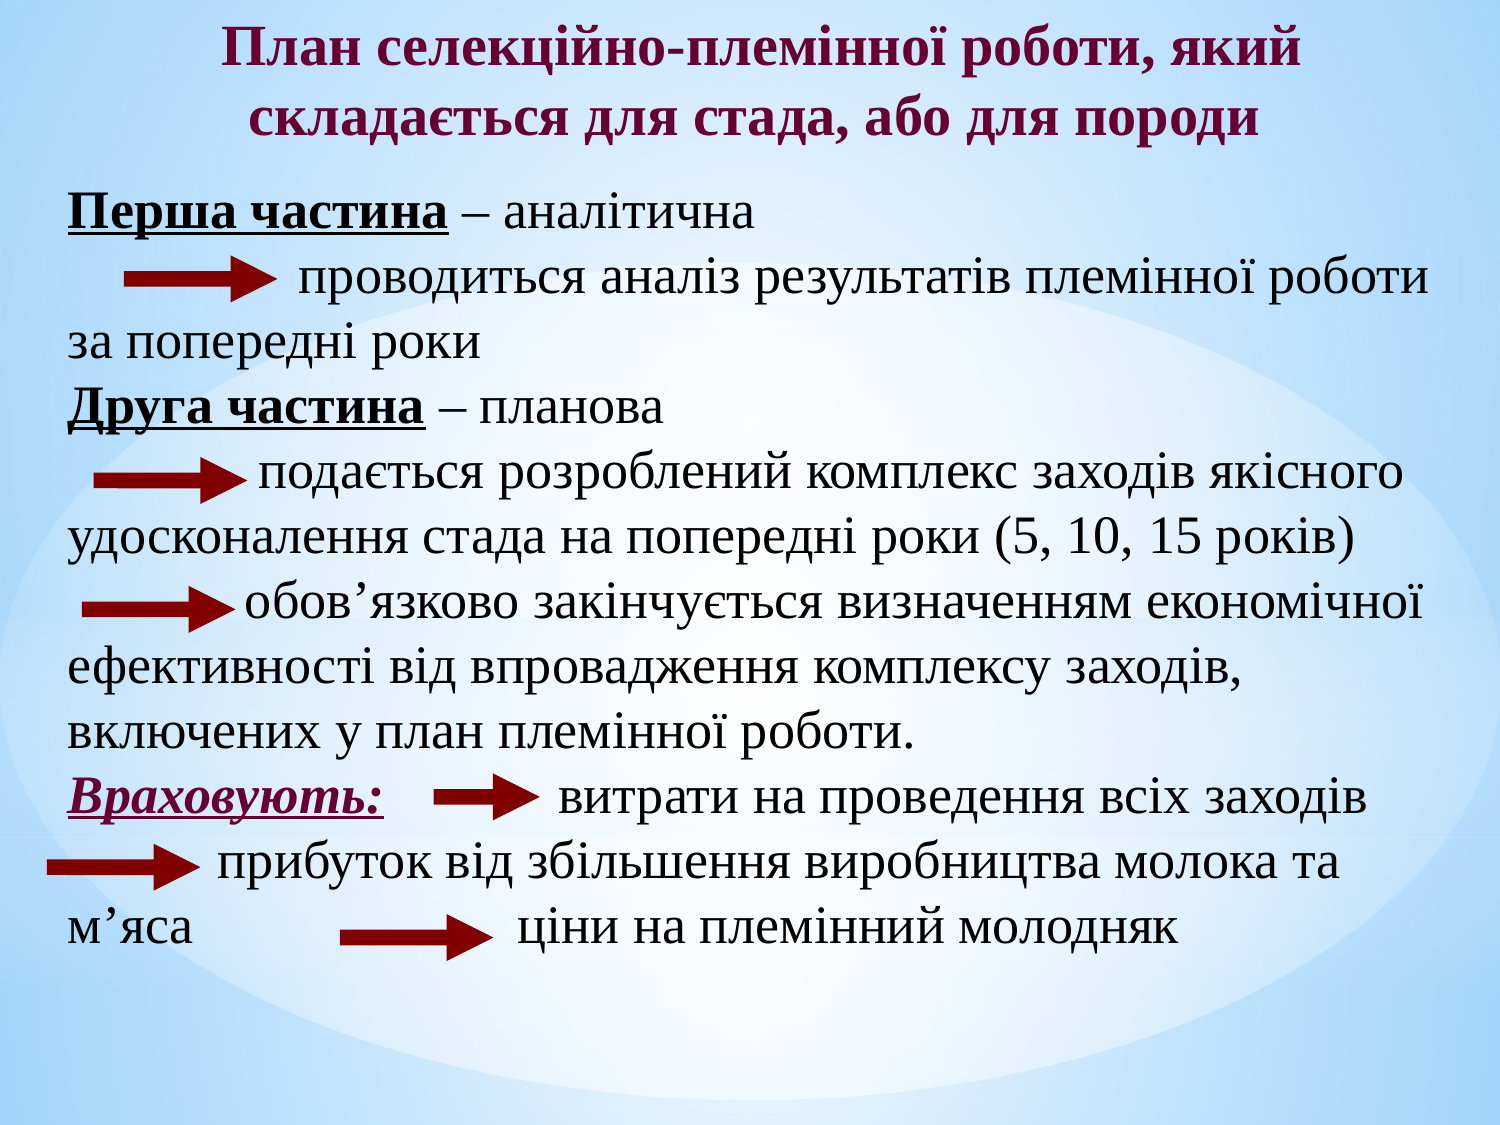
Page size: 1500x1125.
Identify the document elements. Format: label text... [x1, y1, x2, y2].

text_box [123, 272, 278, 286]
text_box [339, 931, 494, 944]
text_box План селекційно-племінної роботи, який складається для стада, або для породи Перша частина – аналітична проводиться аналіз результатів племінної роботи за попередні роки Друга частина – планова подається розроблений комплекс заходів якісного удосконалення стада на попередні роки (5, 10, 15 років) обов’язково закінчується визначенням економічної ефективності від впровадження комплексу заходів, включених у план племінної роботи. Враховують: витрати на проведення всіх заходів прибуток від збільшення виробництва молока та м’яса ціни на племінний молодняк [53, 0, 1471, 962]
text_box [81, 603, 236, 616]
text_box [433, 790, 540, 804]
text_box [93, 474, 248, 487]
text_box [46, 861, 201, 874]
